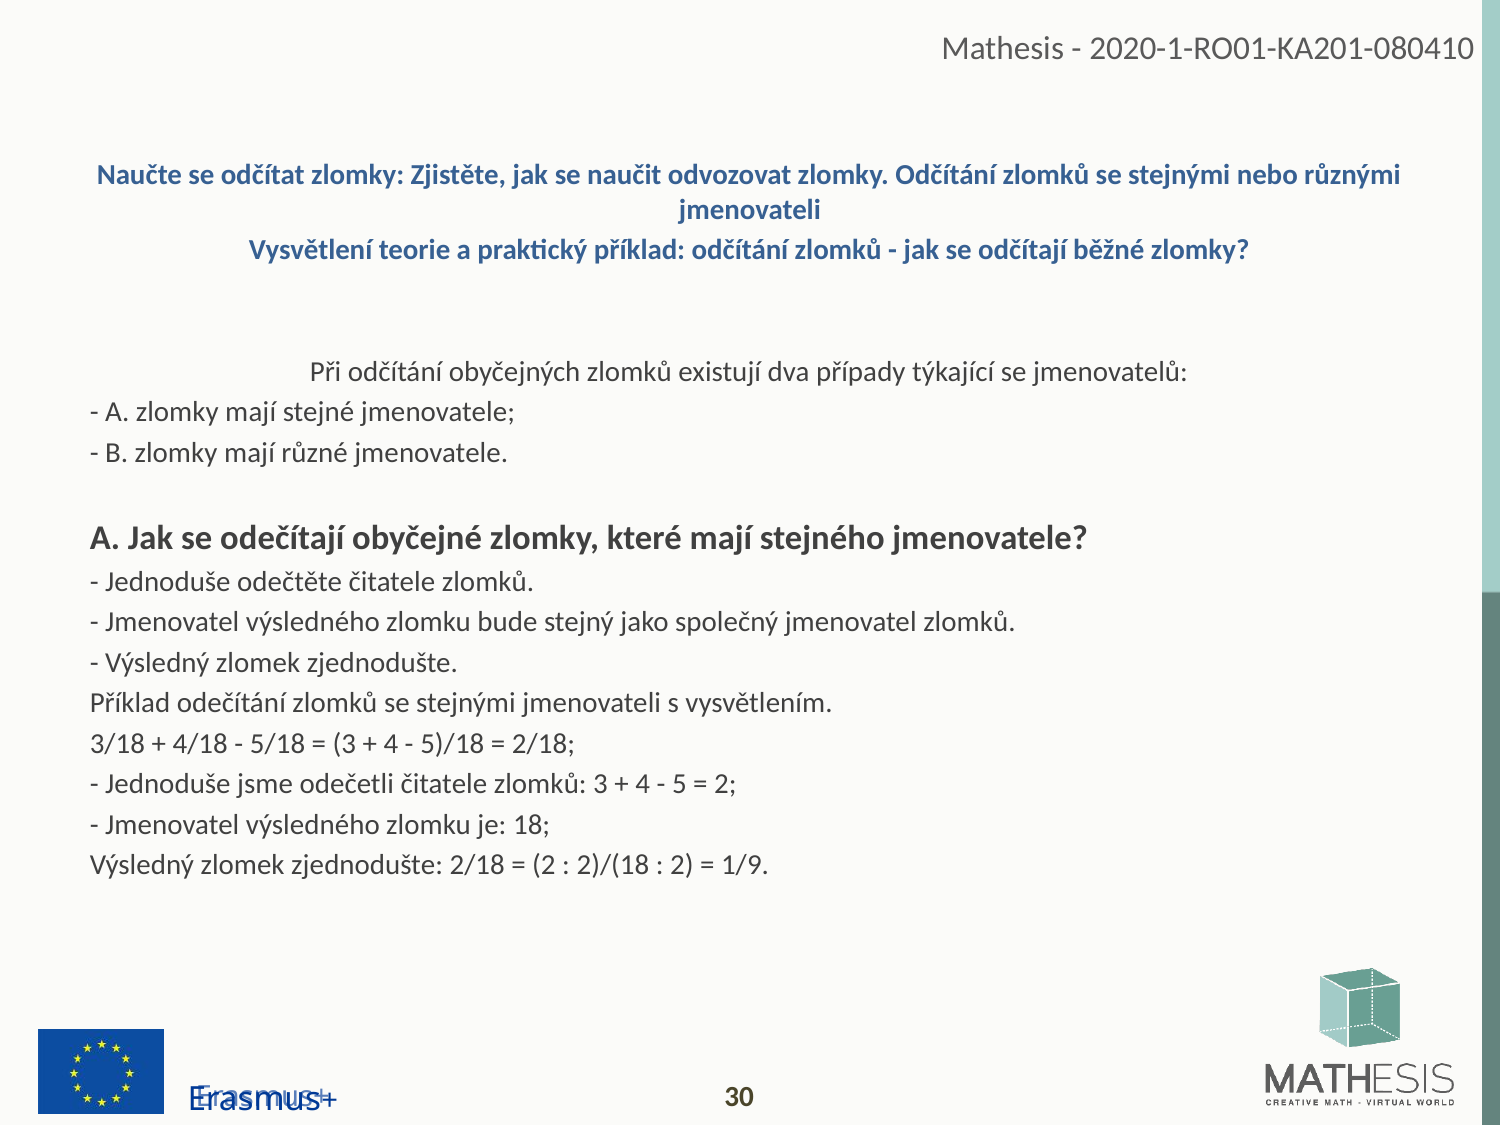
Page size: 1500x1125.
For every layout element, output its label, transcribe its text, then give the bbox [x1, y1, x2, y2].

picture [38, 1029, 164, 1114]
list Naučte se odčítat zlomky: Zjistěte, jak se naučit odvozovat zlomky. Odčítání zlomků se stejnými nebo různými jmenovateli Vysvětlení teorie a praktický příklad: odčítání zlomků - jak se odčítají běžné zlomky? Při odčítání obyčejných zlomků existují dva případy týkající se jmenovatelů: - A. zlomky mají stejné jmenovatele; - B. zlomky mají různé jmenovatele. A. Jak se odečítají obyčejné zlomky, které mají stejného jmenovatele? - Jednoduše odečtěte čitatele zlomků. - Jmenovatel výsledného zlomku bude stejný jako společný jmenovatel zlomků. - Výsledný zlomek zjednodušte. Příklad odečítání zlomků se stejnými jmenovateli s vysvětlením. 3/18 + 4/18 - 5/18 = (3 + 4 - 5)/18 = 2/18; - Jednoduše jsme odečetli čitatele zlomků: 3 + 4 - 5 = 2; - Jmenovatel výsledného zlomku je: 18; Výsledný zlomek zjednodušte: 2/18 = (2 : 2)/(18 : 2) = 1/9. [75, 148, 1425, 891]
